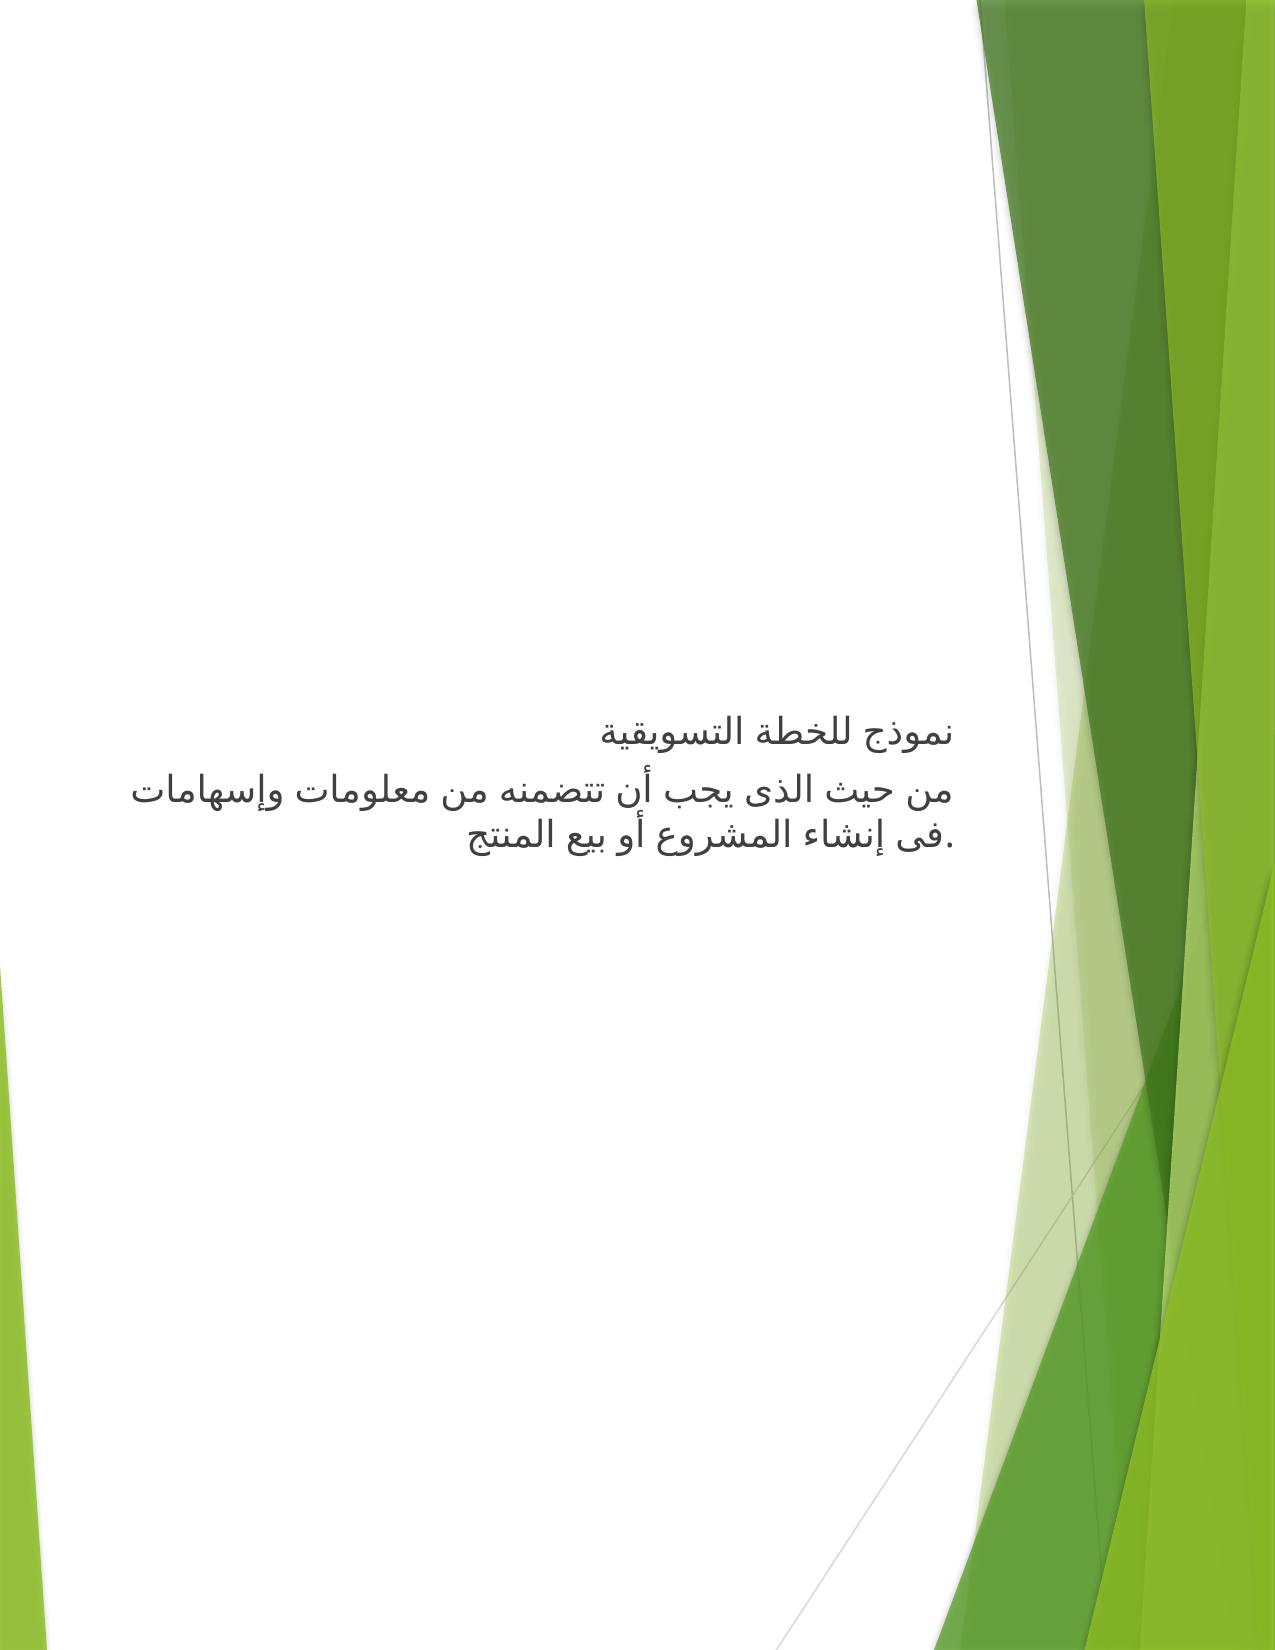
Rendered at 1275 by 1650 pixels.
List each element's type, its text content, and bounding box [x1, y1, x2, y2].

list نموذج للخطة التسويقية من حيث الذى يجب أن تتضمنه من معلومات وإسهامات فى إنشاء المشروع أو بيع المنتج. [70, 521, 970, 1099]
